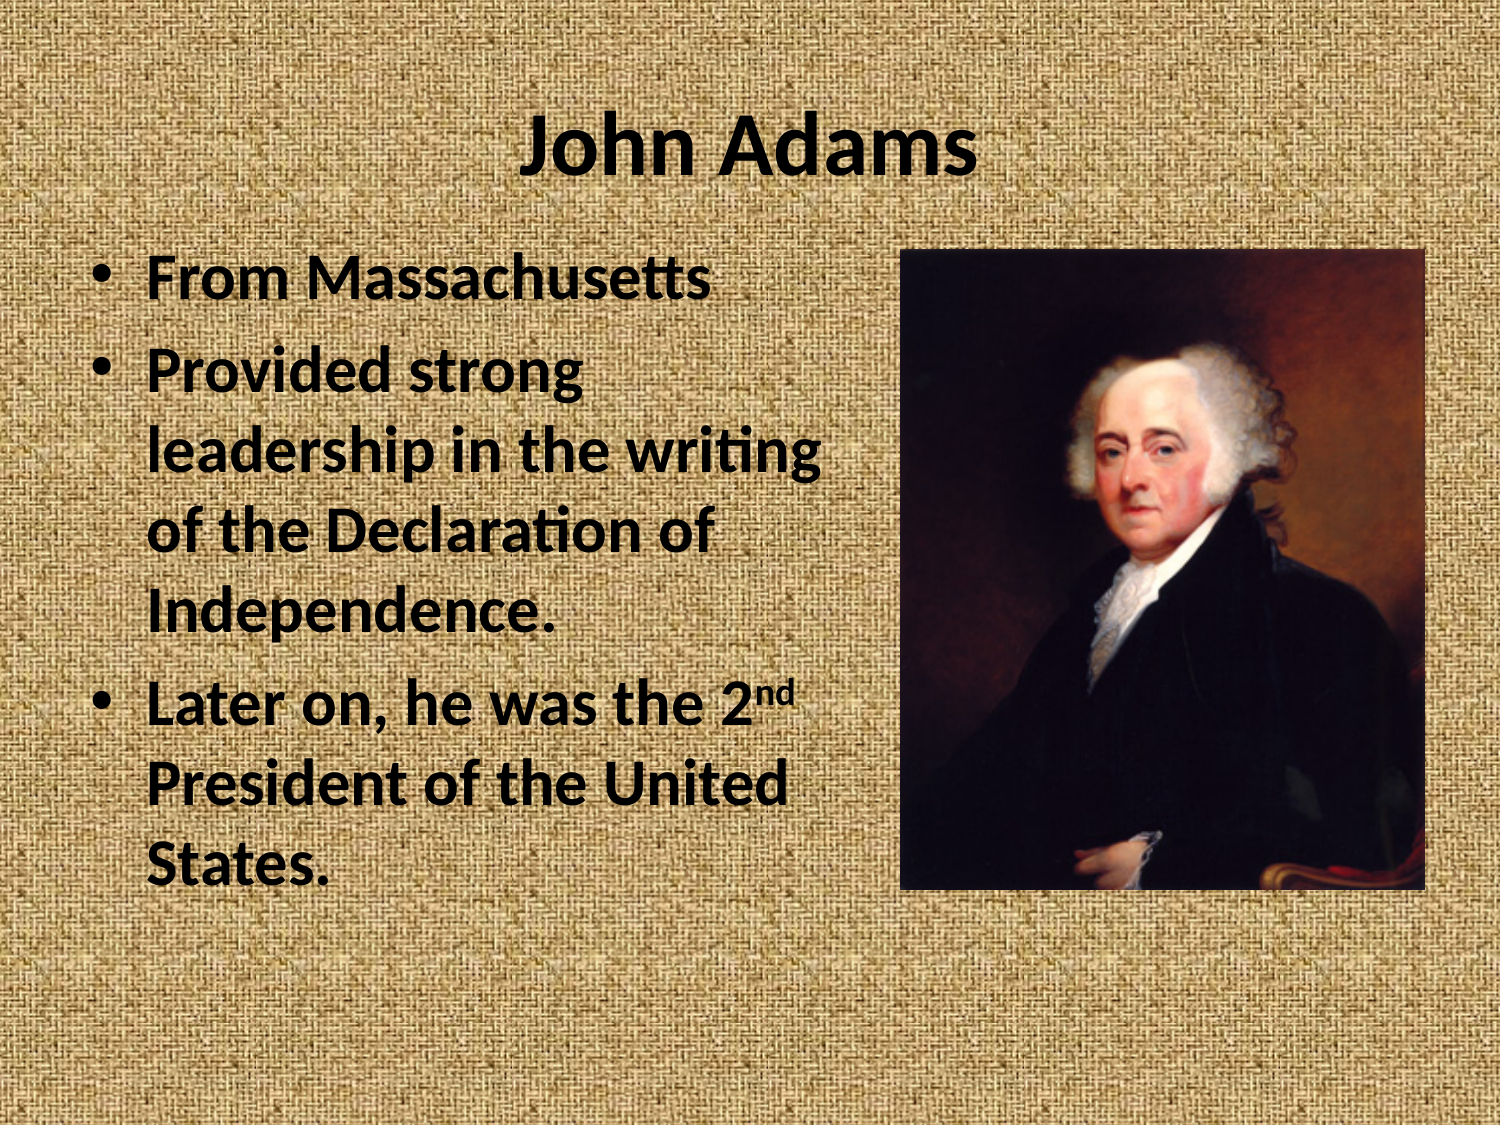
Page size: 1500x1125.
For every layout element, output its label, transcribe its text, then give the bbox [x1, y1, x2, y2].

list From Massachusetts Provided strong leadership in the writing of the Declaration of Independence. Later on, he was the 2nd President of the United States. [74, 224, 863, 1006]
title John Adams [74, 44, 1426, 233]
picture [0, 0, 1500, 1125]
